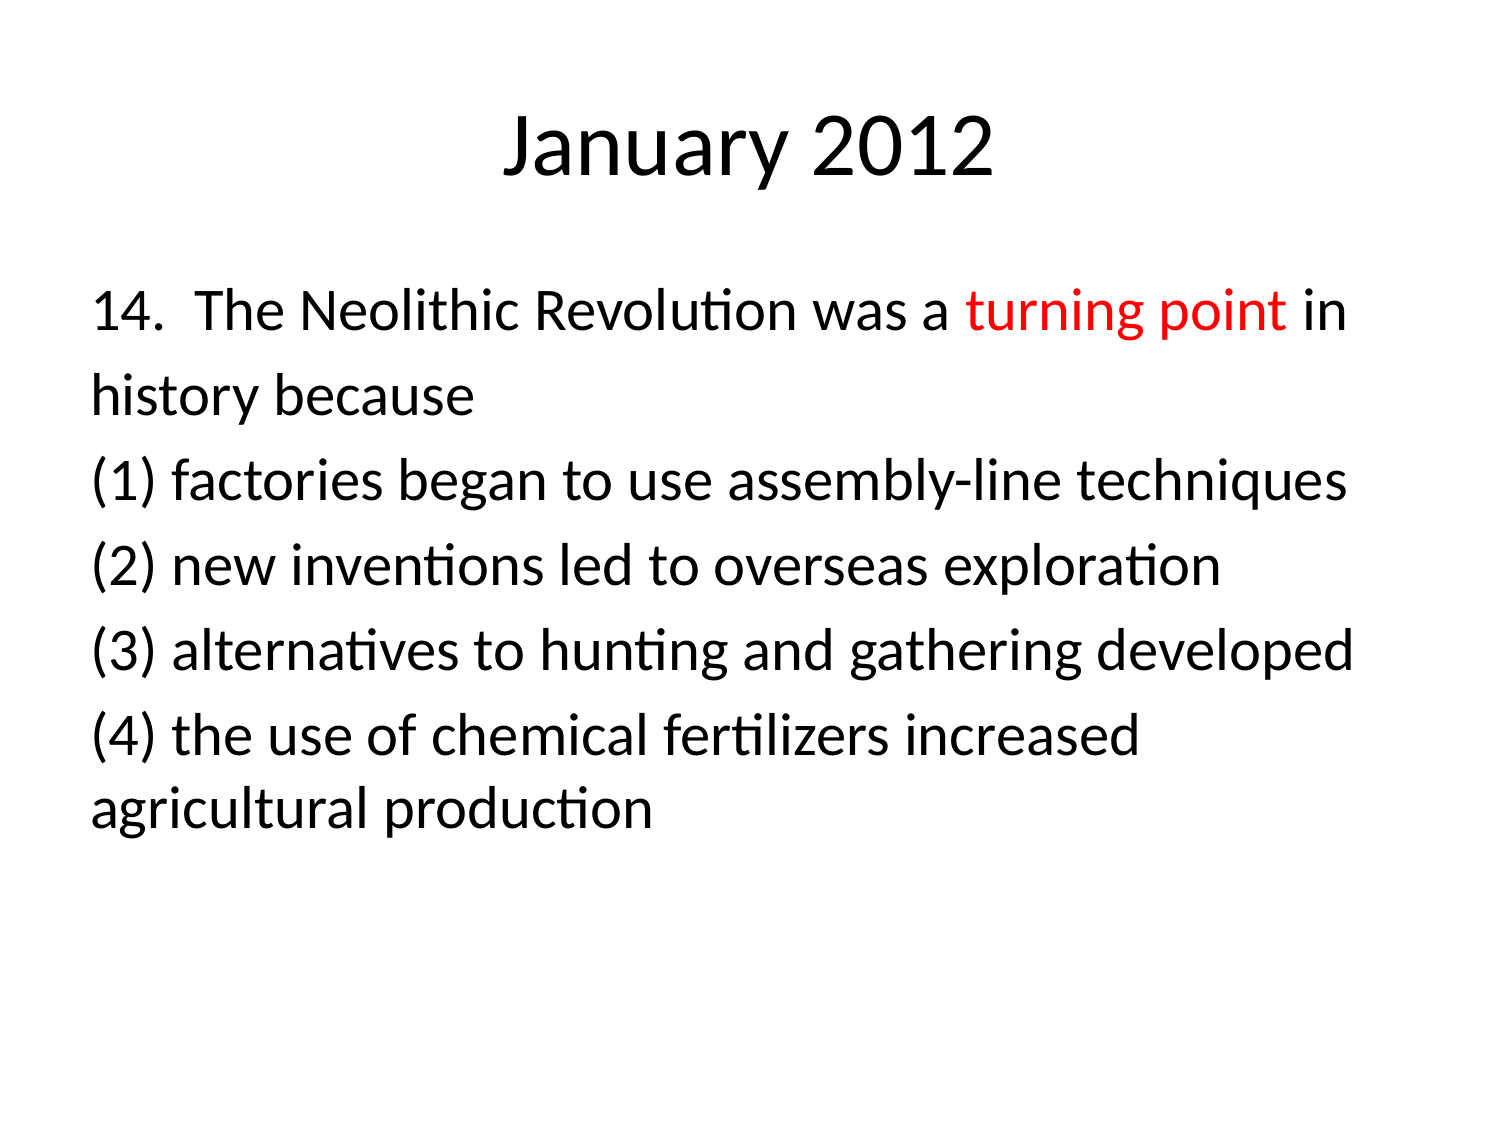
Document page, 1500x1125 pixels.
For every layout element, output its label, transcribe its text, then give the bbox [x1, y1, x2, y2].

title January 2012 [75, 45, 1425, 233]
list 14. The Neolithic Revolution was a turning point in history because (1) factories began to use assembly-line techniques (2) new inventions led to overseas exploration (3) alternatives to hunting and gathering developed (4) the use of chemical fertilizers increased agricultural production [75, 262, 1425, 1005]
